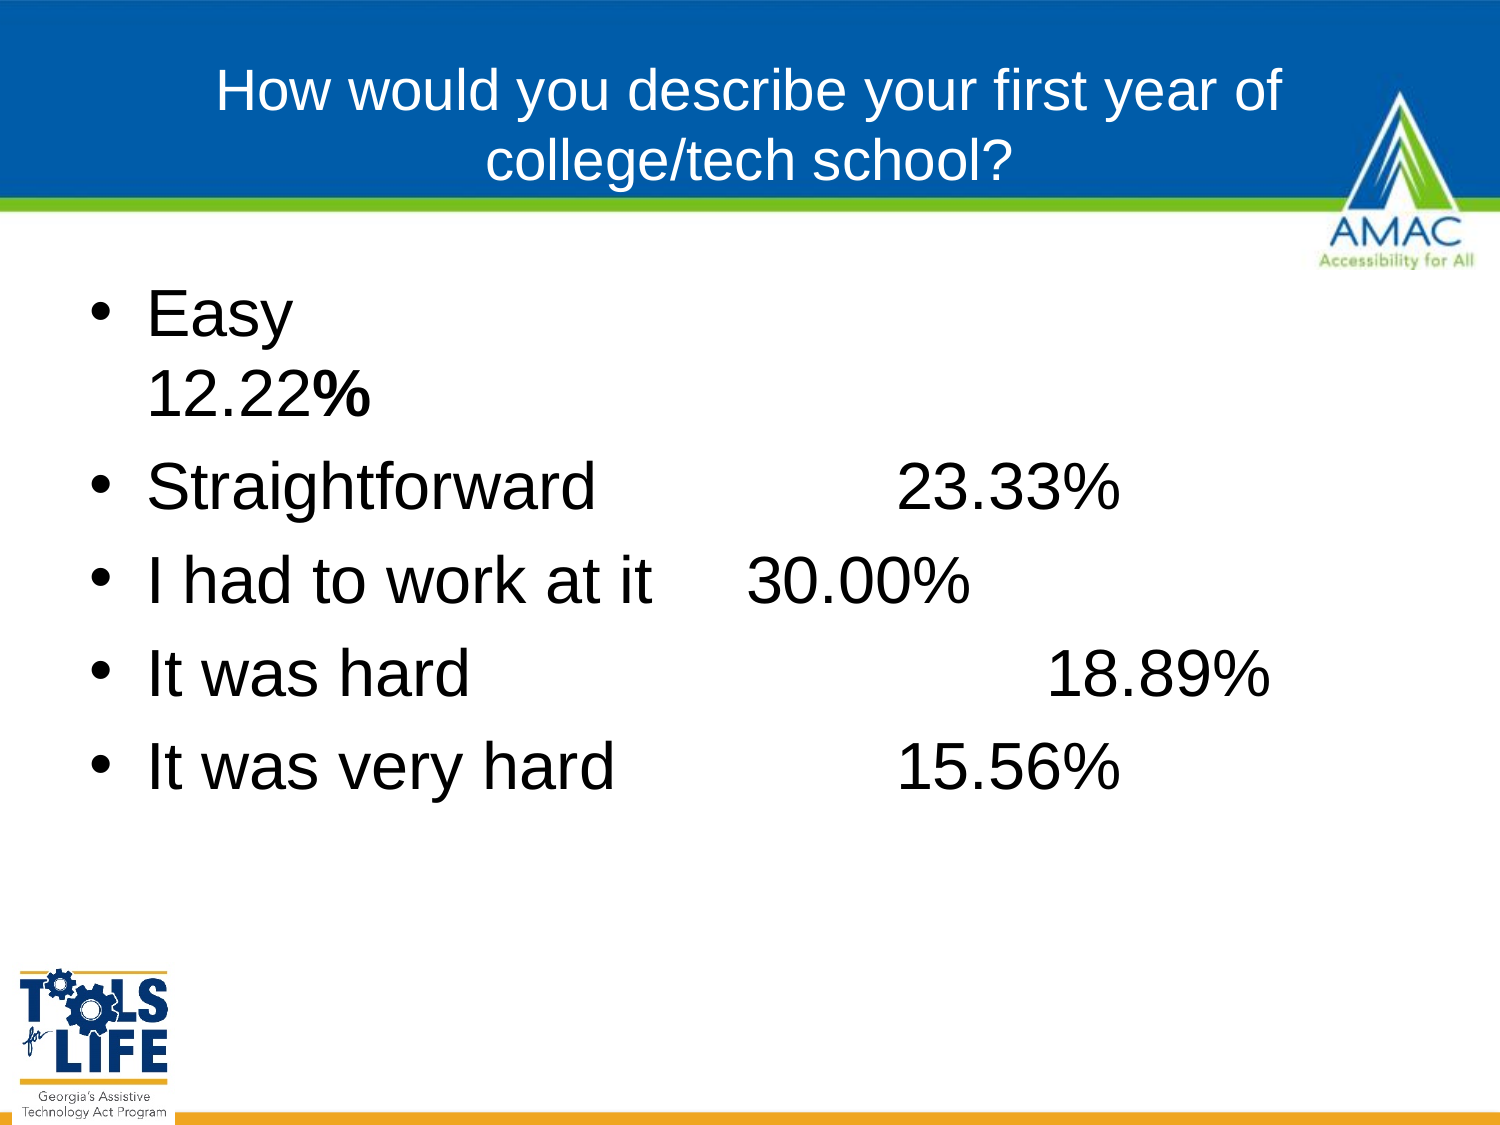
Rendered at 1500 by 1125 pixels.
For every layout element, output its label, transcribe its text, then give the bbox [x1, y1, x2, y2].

picture [0, 0, 1500, 270]
picture [12, 962, 175, 1125]
list Easy 12.22% Straightforward 23.33% I had to work at it 30.00% It was hard 18.89% It was very hard 15.56% [75, 262, 1425, 1005]
title How would you describe your first year of college/tech school? [75, 45, 1425, 175]
